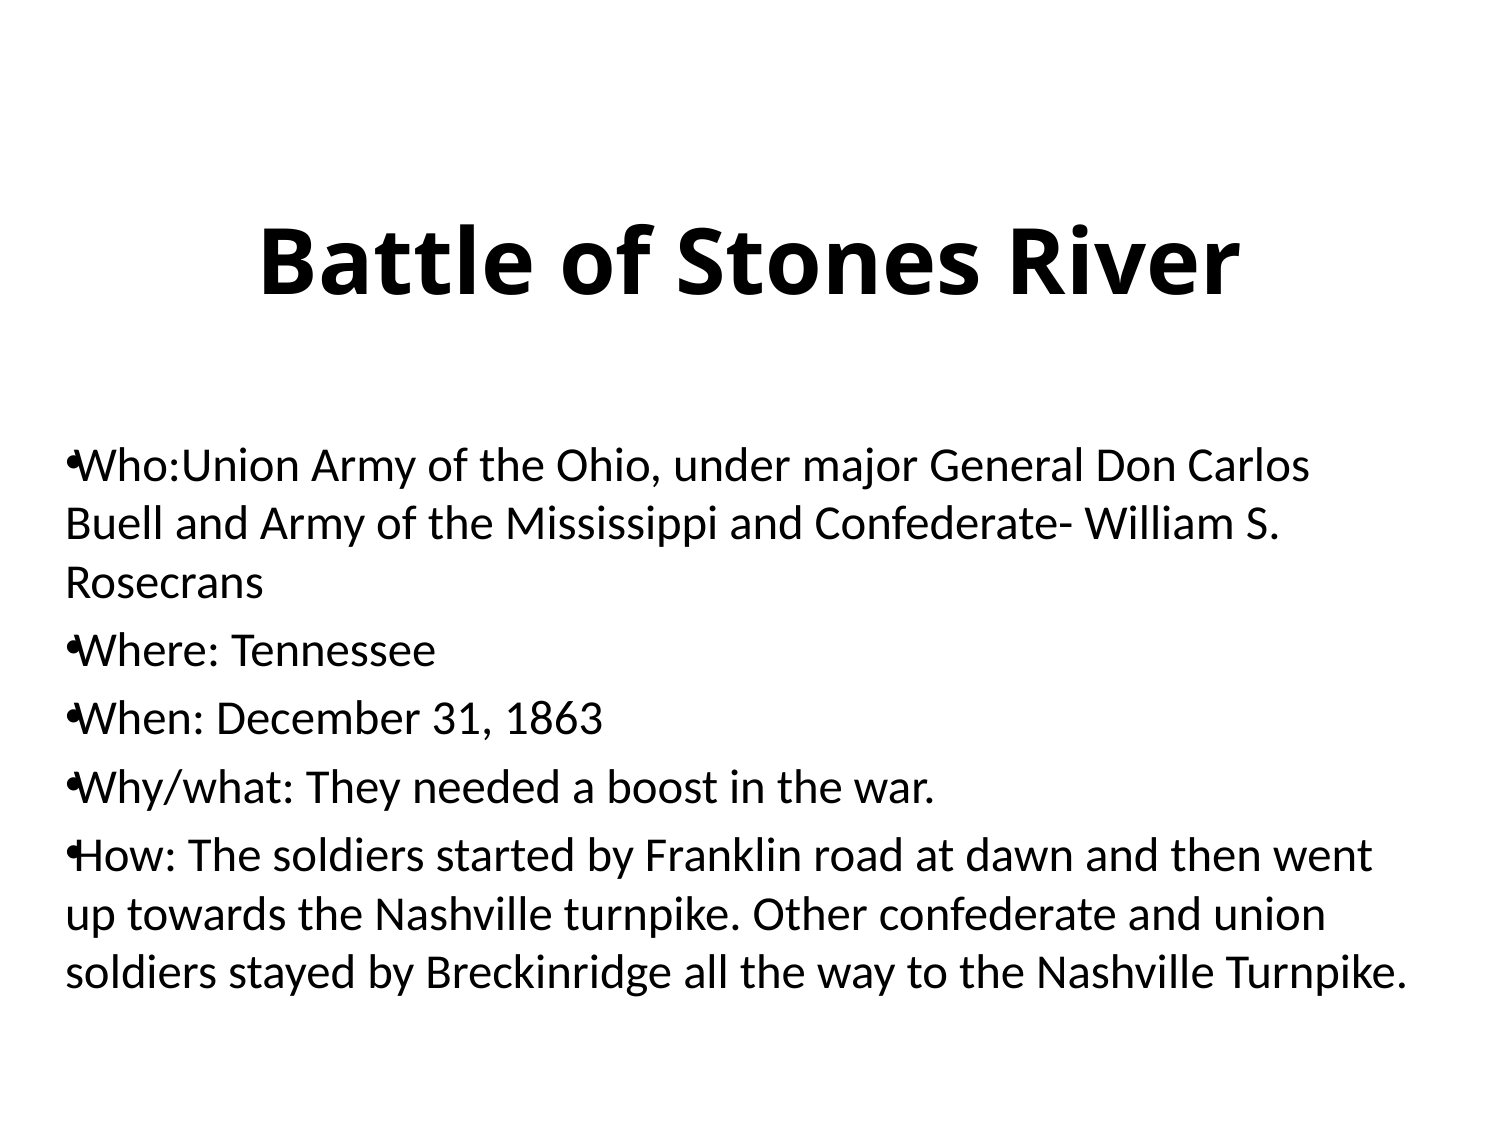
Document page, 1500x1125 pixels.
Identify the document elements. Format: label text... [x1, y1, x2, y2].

subtitle Who:Union Army of the Ohio, under major General Don Carlos Buell and Army of the Mississippi and Confederate- William S. Rosecrans Where: Tennessee When: December 31, 1863 Why/what: They needed a boost in the war. How: The soldiers started by Franklin road at dawn and then went up towards the Nashville turnpike. Other confederate and union soldiers stayed by Breckinridge all the way to the Nashville Turnpike. [50, 425, 1425, 1025]
title Battle of Stones River [112, 137, 1388, 379]
